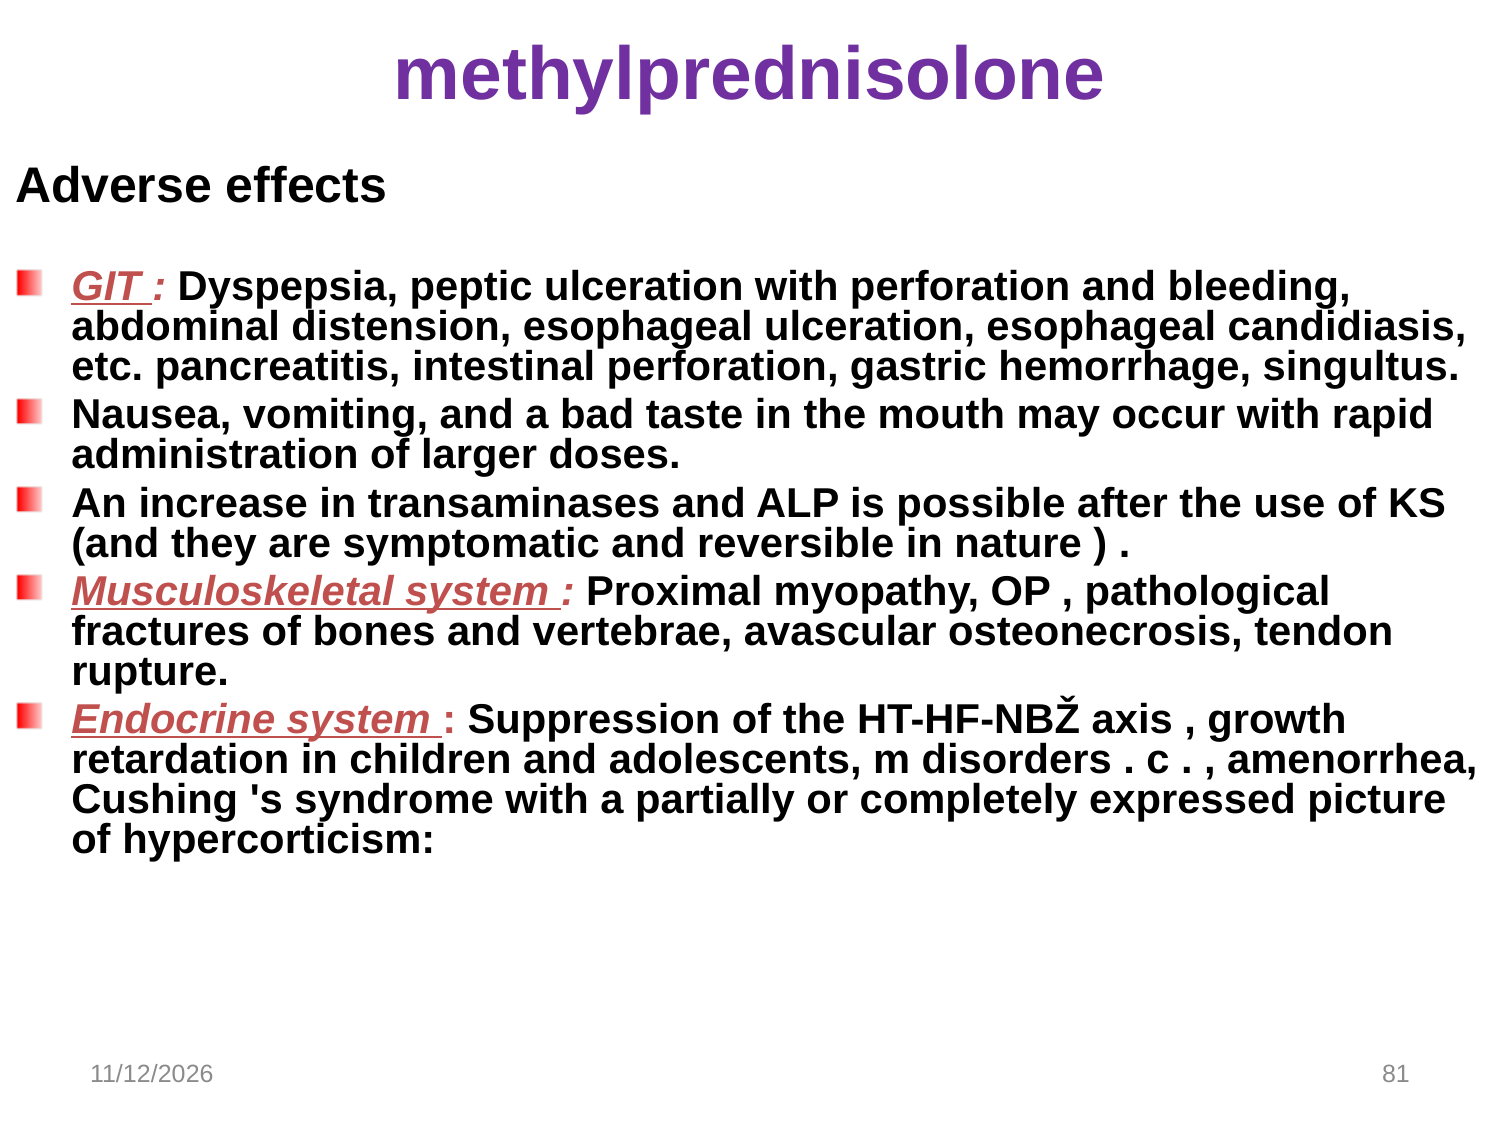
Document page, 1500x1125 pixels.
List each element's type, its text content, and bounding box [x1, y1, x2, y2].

list Adverse effects GIT : Dyspepsia, peptic ulceration with perforation and bleeding, abdominal distension, esophageal ulceration, esophageal candidiasis, etc. pancreatitis, intestinal perforation, gastric hemorrhage, singultus. Nausea, vomiting, and a bad taste in the mouth may occur with rapid administration of larger doses. An increase in transaminases and ALP is possible after the use of KS (and they are symptomatic and reversible in nature ) . Musculoskeletal system : Proximal myopathy, OP , pathological fractures of bones and vertebrae, avascular osteonecrosis, tendon rupture. Endocrine system : Suppression of the HT-HF-NBŽ axis , growth retardation in children and adolescents, m disorders . c . , amenorrhea, Cushing 's syndrome with a partially or completely expressed picture of hypercorticism: [0, 156, 1500, 1006]
picture [15, 701, 45, 732]
picture [15, 485, 45, 515]
picture [15, 573, 45, 603]
picture [15, 397, 45, 427]
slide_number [75, 1042, 425, 1103]
slide_number 81 [1074, 1042, 1425, 1103]
title methylprednisolone [0, 0, 1500, 140]
picture [15, 268, 45, 299]
